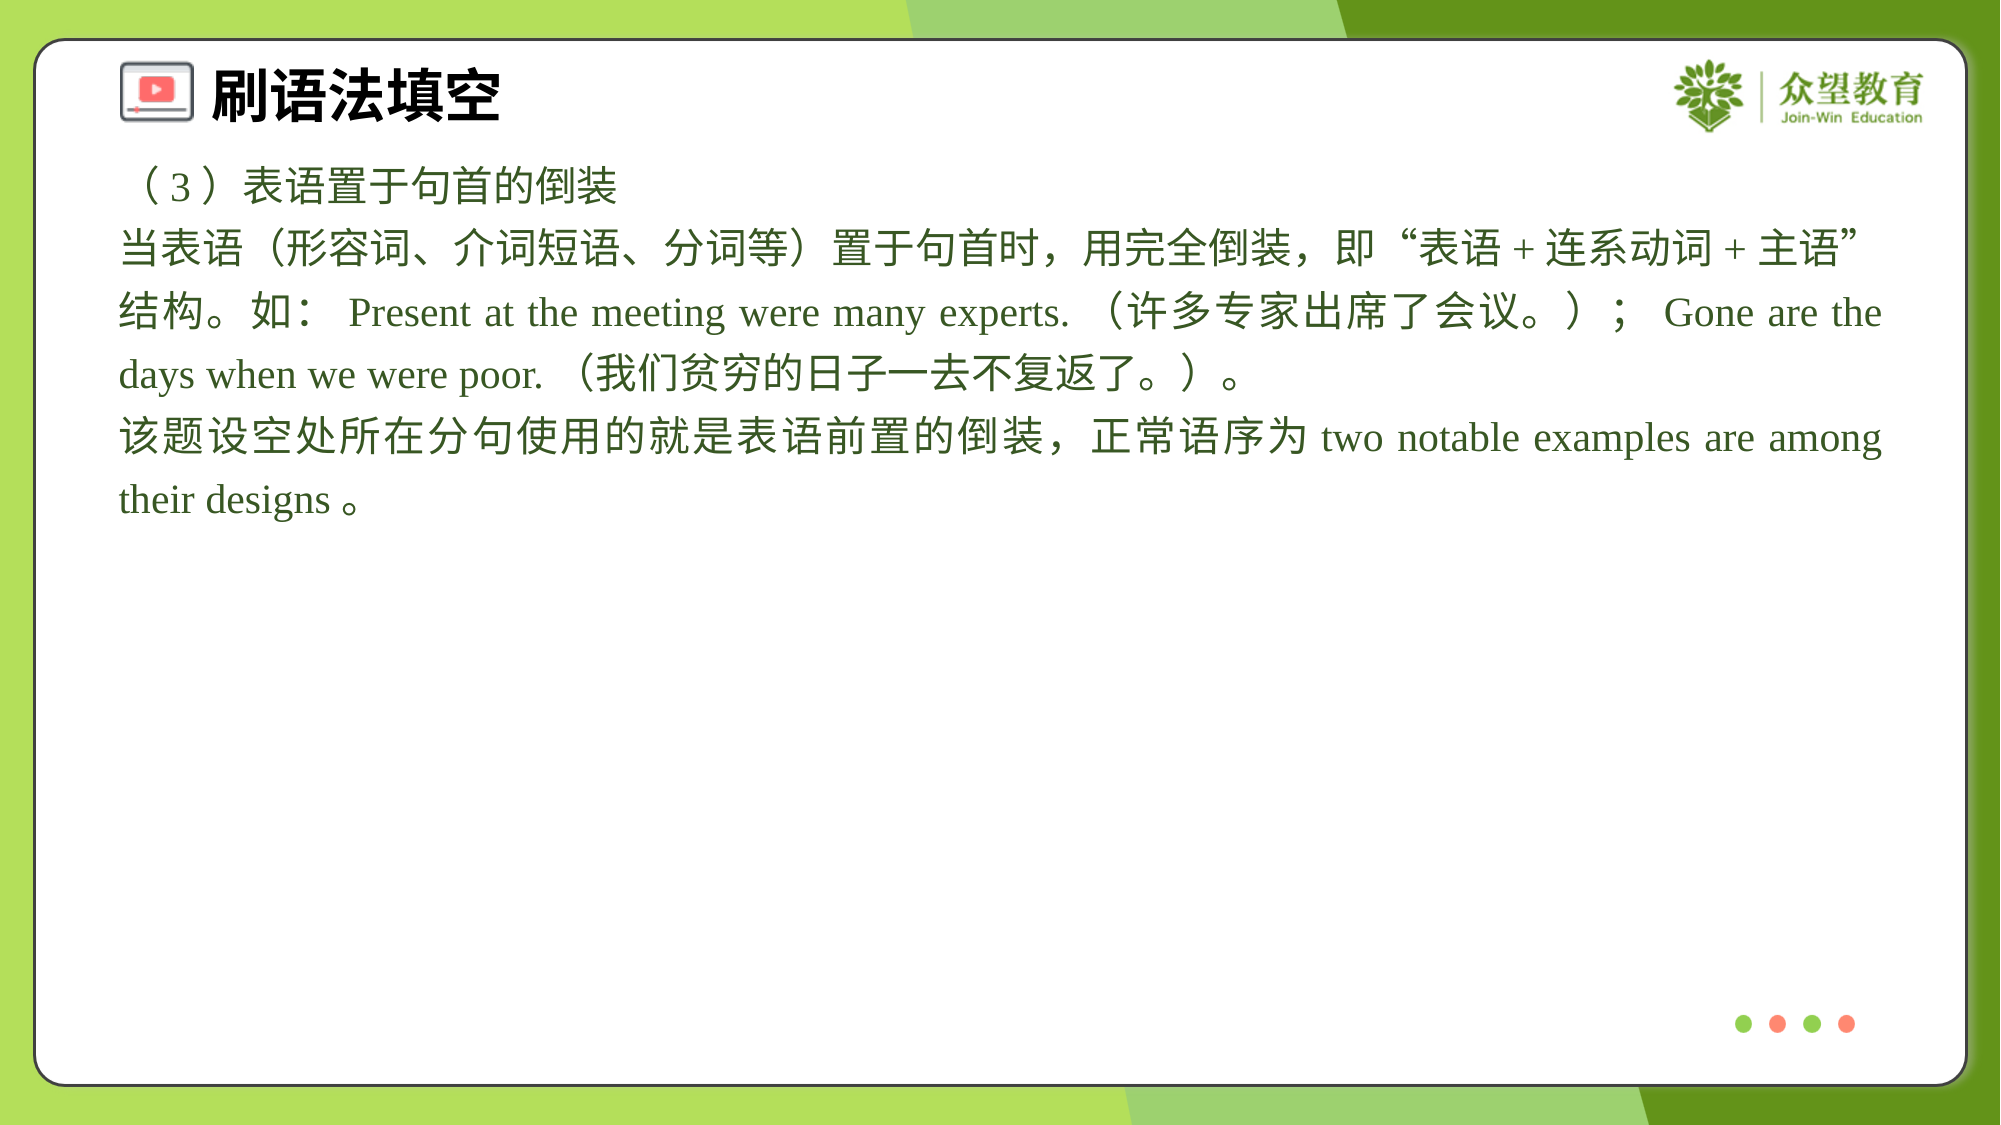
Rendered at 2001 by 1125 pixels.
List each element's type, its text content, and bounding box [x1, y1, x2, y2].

picture [0, 0, 2000, 1125]
text_box （3）表语置于句首的倒装 当表语（形容词、介词短语、分词等）置于句首时，用完全倒装，即“表语+连系动词+主语”结构。如：Present at the meeting were many experts.（许多专家出席了会议。）；Gone are the days when we were poor.（我们贫穷的日子一去不复返了。）。 该题设空处所在分句使用的就是表语前置的倒装，正常语序为two notable examples are among their designs。 [118, 146, 1883, 517]
